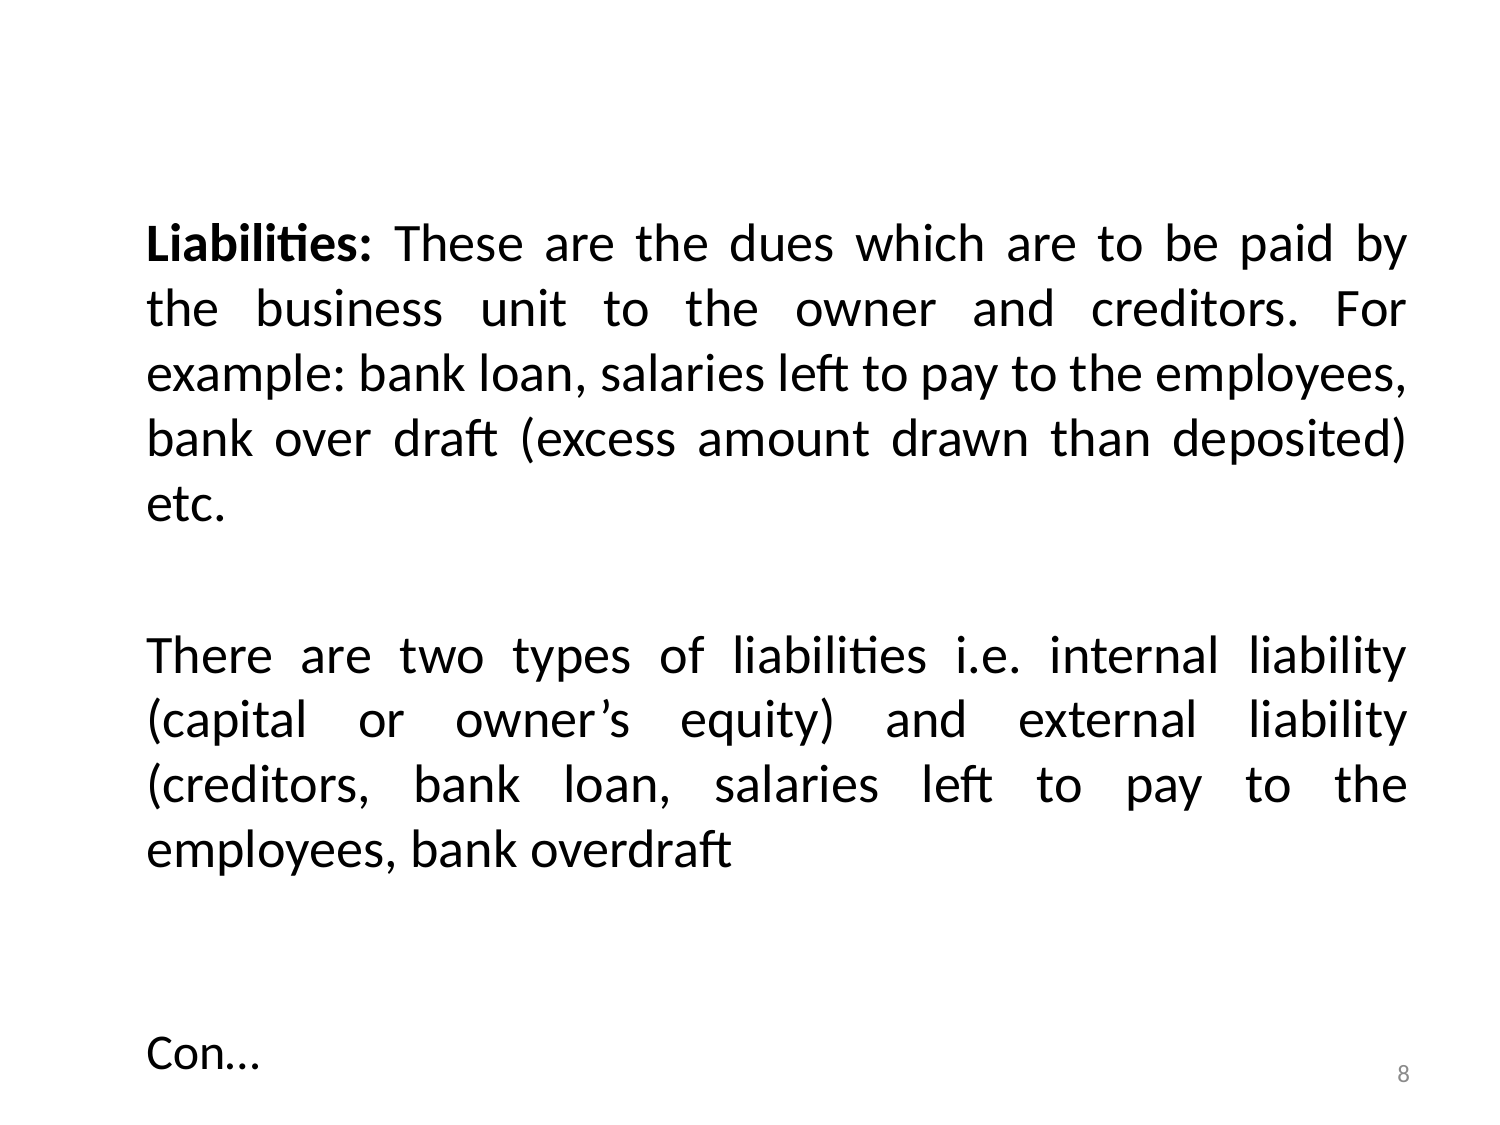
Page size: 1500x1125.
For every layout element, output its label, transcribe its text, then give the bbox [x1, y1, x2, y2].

slide_number 8 [1074, 1042, 1425, 1103]
list Liabilities: These are the dues which are to be paid by the business unit to the owner and creditors. For example: bank loan, salaries left to pay to the employees, bank over draft (excess amount drawn than deposited) etc. There are two types of liabilities i.e. internal liability (capital or owner’s equity) and external liability (creditors, bank loan, salaries left to pay to the employees, bank overdraft Con… [75, 200, 1425, 1050]
